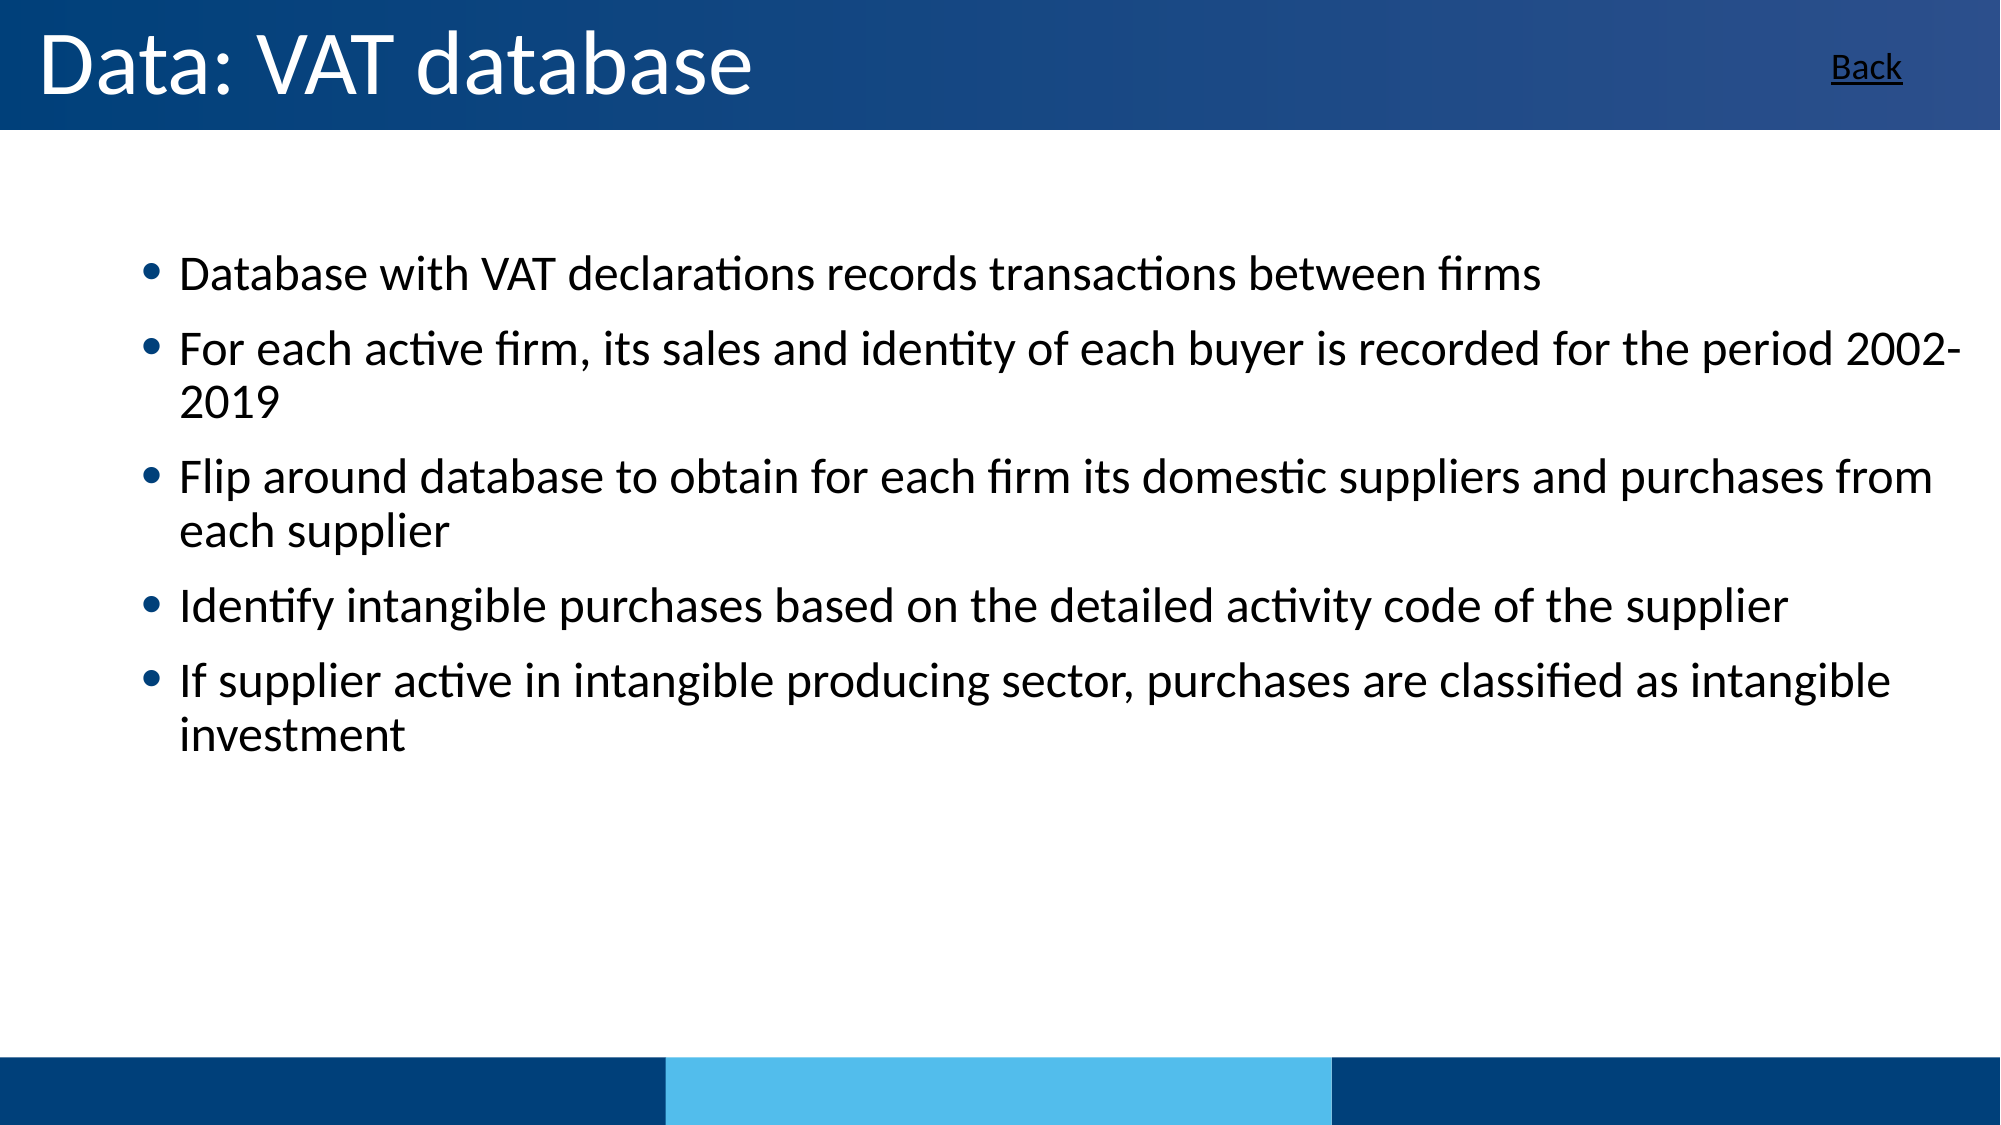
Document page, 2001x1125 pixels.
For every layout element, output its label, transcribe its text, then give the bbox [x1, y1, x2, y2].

title Data: VAT database [0, 0, 2000, 130]
text_box Back [1816, 34, 1999, 95]
list Database with VAT declarations records transactions between firms For each active firm, its sales and identity of each buyer is recorded for the period 2002-2019 Flip around database to obtain for each firm its domestic suppliers and purchases from each supplier Identify intangible purchases based on the detailed activity code of the supplier If supplier active in intangible producing sector, purchases are classified as intangible investment [126, 239, 1978, 1017]
